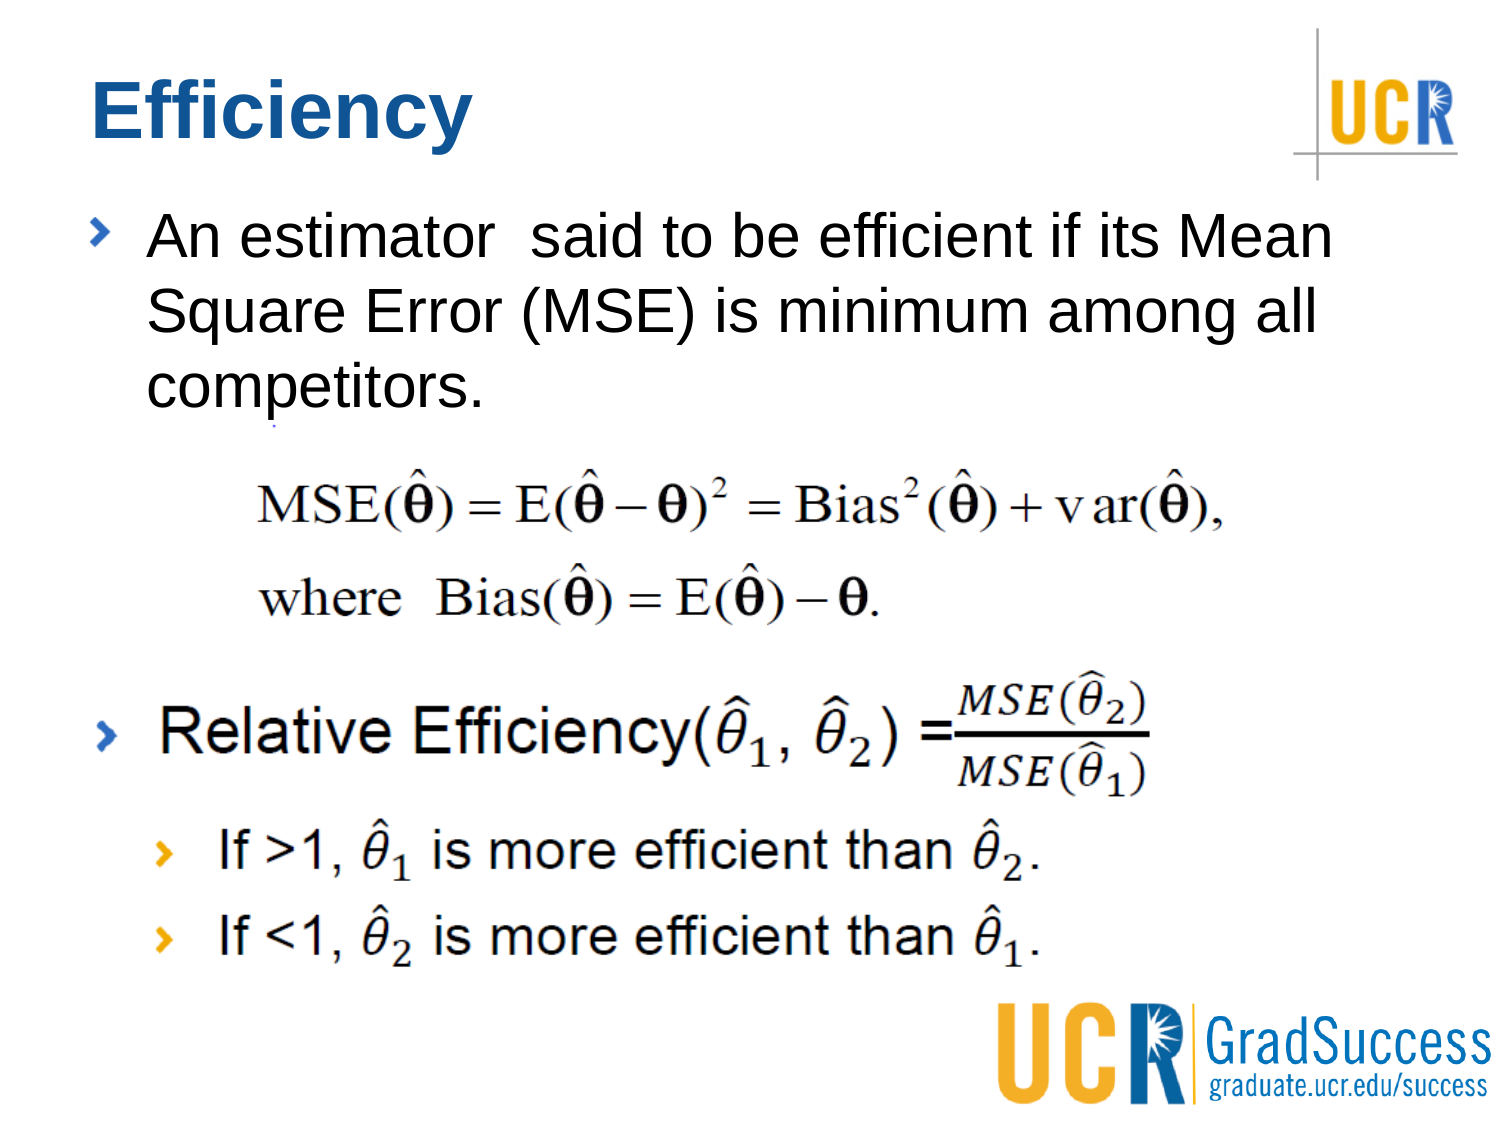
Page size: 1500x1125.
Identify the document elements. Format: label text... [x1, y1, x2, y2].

title Efficiency [75, 37, 1300, 163]
picture [74, 424, 1238, 1002]
picture [90, 217, 114, 248]
picture [1282, 0, 1500, 196]
